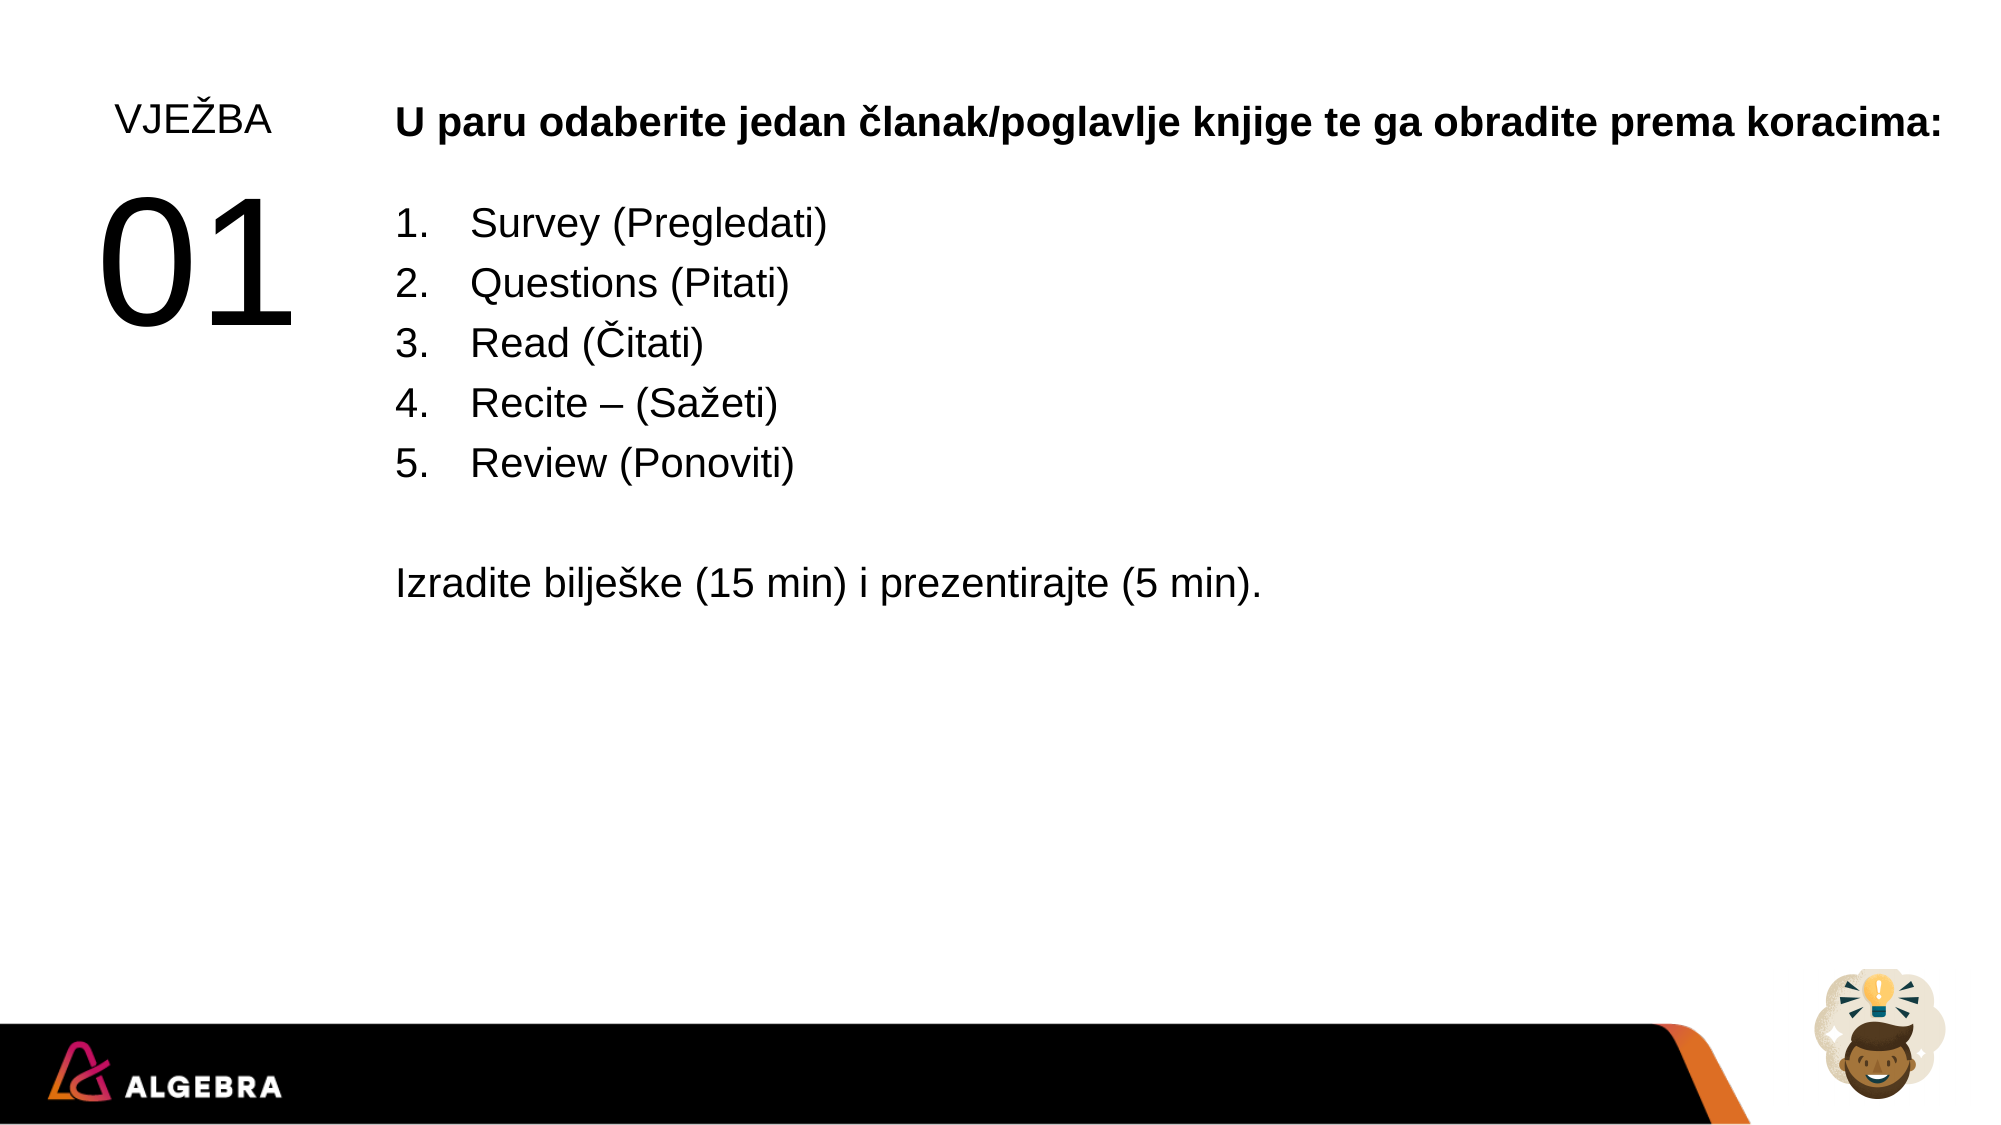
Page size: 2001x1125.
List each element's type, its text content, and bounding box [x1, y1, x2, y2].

text_box U paru odaberite jedan članak/poglavlje knjige te ga obradite prema koracima: Survey (Pregledati) Questions (Pitati) Read (Čitati) Recite – (Sažeti) Review (Ponoviti) Izradite bilješke (15 min) i prezentirajte (5 min). [395, 84, 1957, 1038]
text_box VJEŽBA 01 [69, 84, 328, 415]
picture [0, 969, 1977, 1125]
